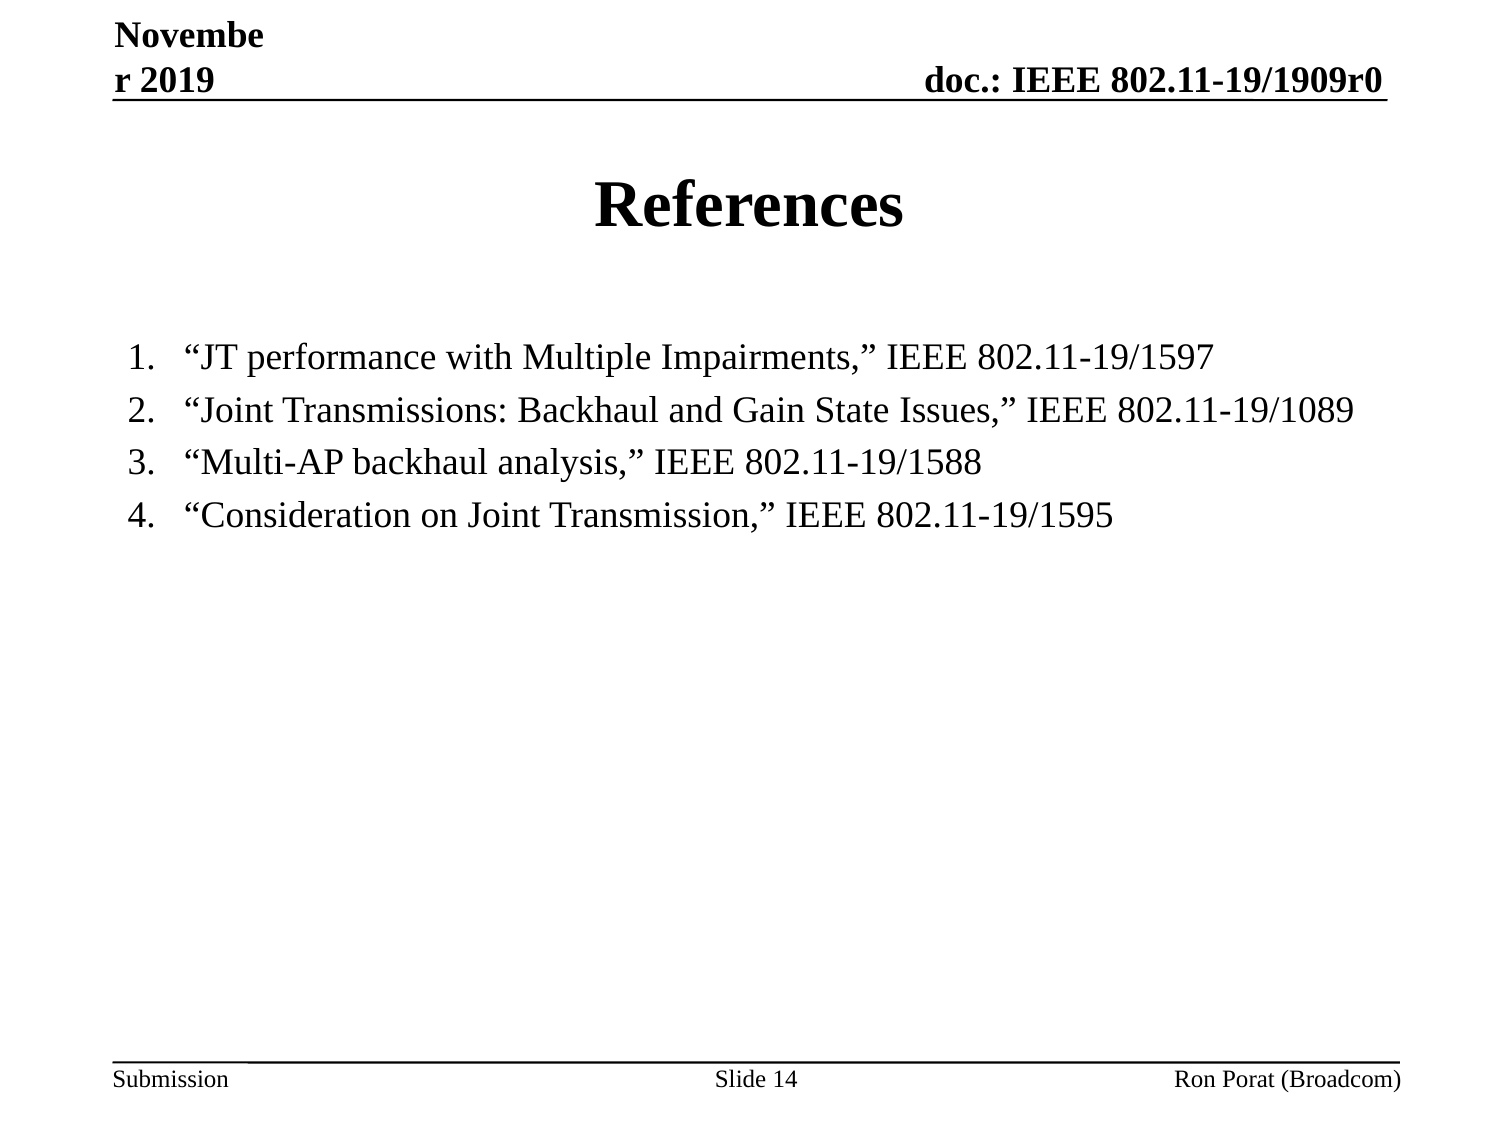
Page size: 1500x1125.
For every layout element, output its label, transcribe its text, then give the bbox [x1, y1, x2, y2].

list “JT performance with Multiple Impairments,” IEEE 802.11-19/1597 “Joint Transmissions: Backhaul and Gain State Issues,” IEEE 802.11-19/1089 “Multi-AP backhaul analysis,” IEEE 802.11-19/1588 “Consideration on Joint Transmission,” IEEE 802.11-19/1595 [112, 324, 1388, 1001]
title References [112, 112, 1388, 288]
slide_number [114, 54, 270, 101]
slide_number Slide 14 [712, 1061, 800, 1093]
footer Ron Porat (Broadcom) [1170, 1061, 1402, 1093]
